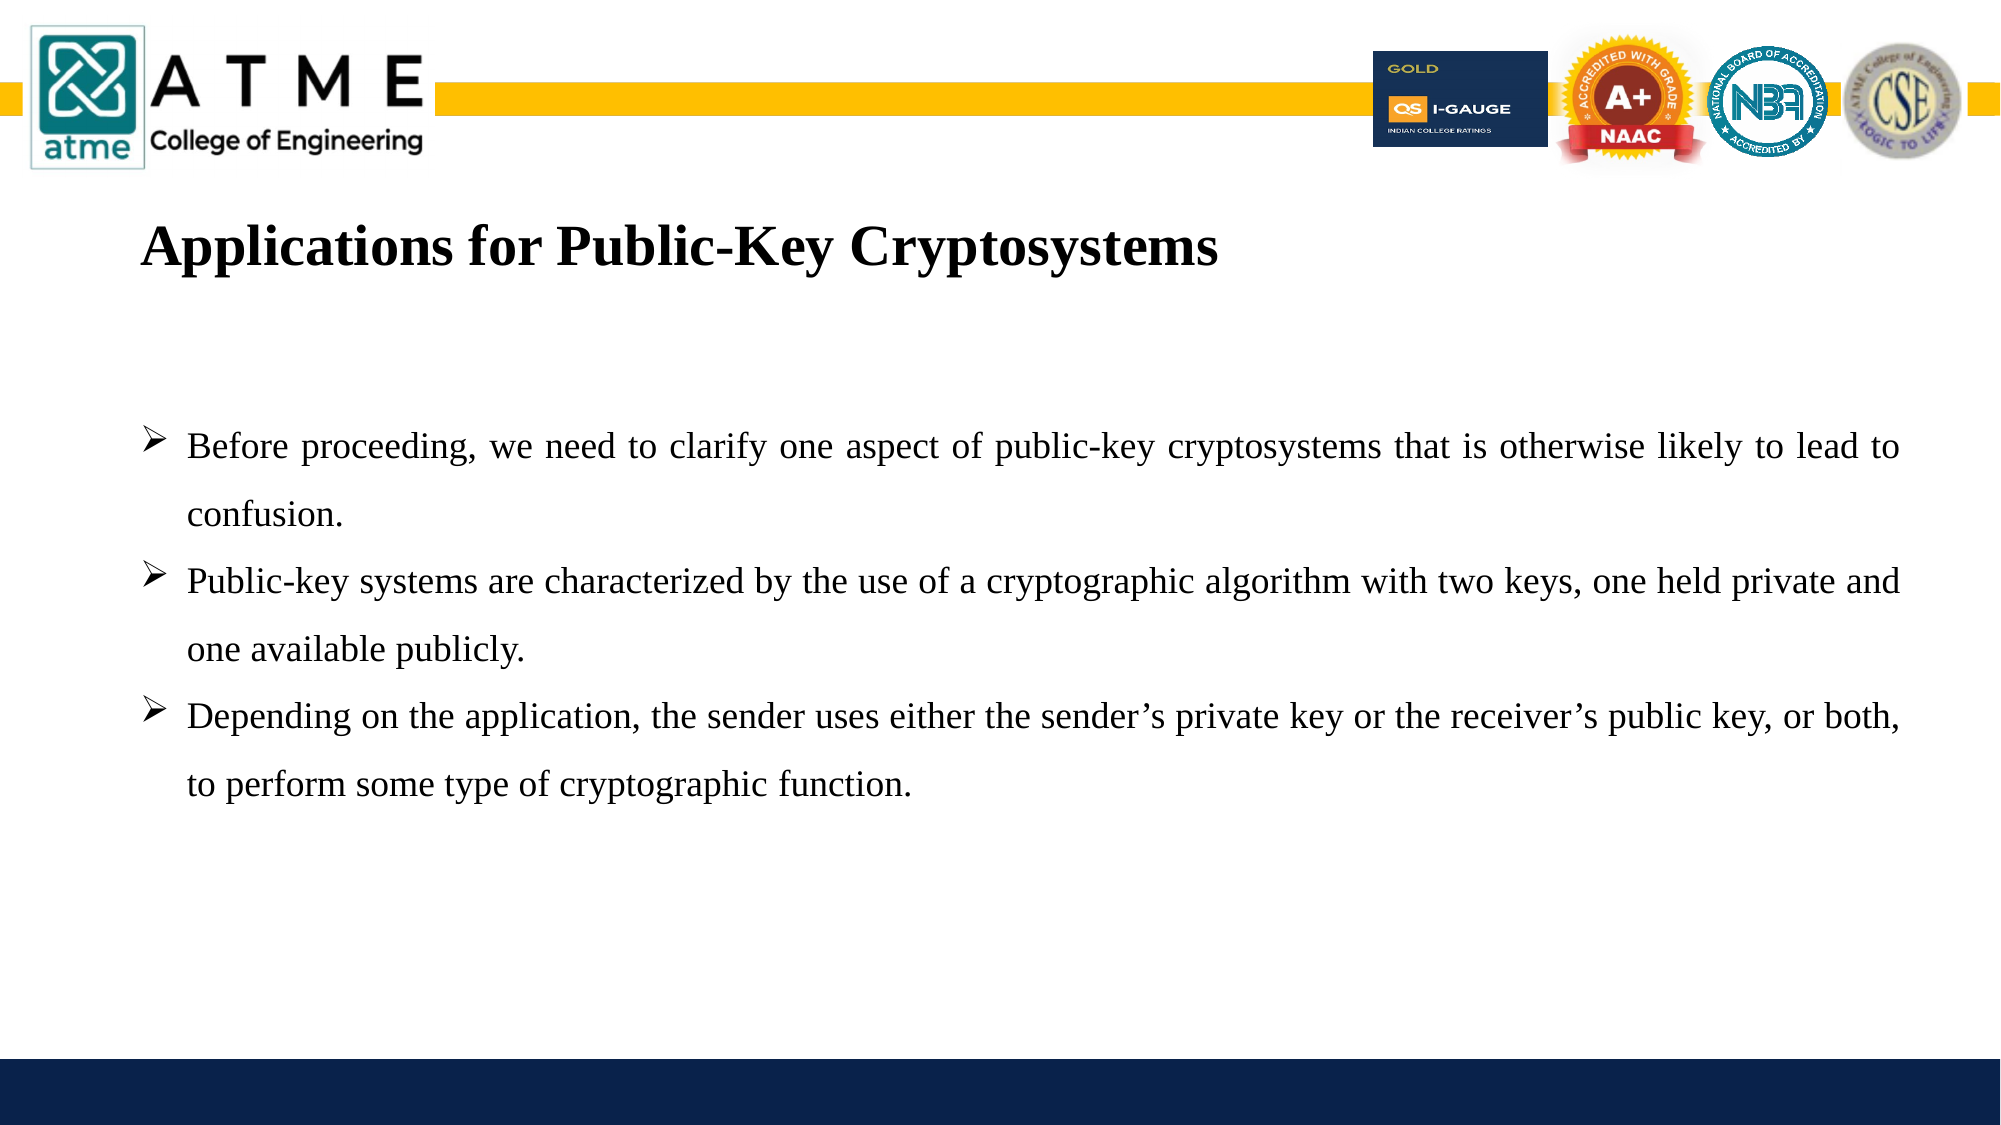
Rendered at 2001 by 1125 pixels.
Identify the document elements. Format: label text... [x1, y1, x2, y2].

picture [1373, 20, 1828, 180]
picture [0, 1059, 2001, 1125]
text_box Before proceeding, we need to clarify one aspect of public-key cryptosystems that is otherwise likely to lead to confusion. Public-key systems are characterized by the use of a cryptographic algorithm with two keys, one held private and one available publicly. Depending on the application, the sender uses either the sender’s private key or the receiver’s public key, or both, to perform some type of cryptographic function. [125, 391, 1918, 812]
picture [22, 15, 435, 178]
picture [1840, 26, 1968, 176]
text_box Applications for Public-Key Cryptosystems [125, 200, 1393, 285]
